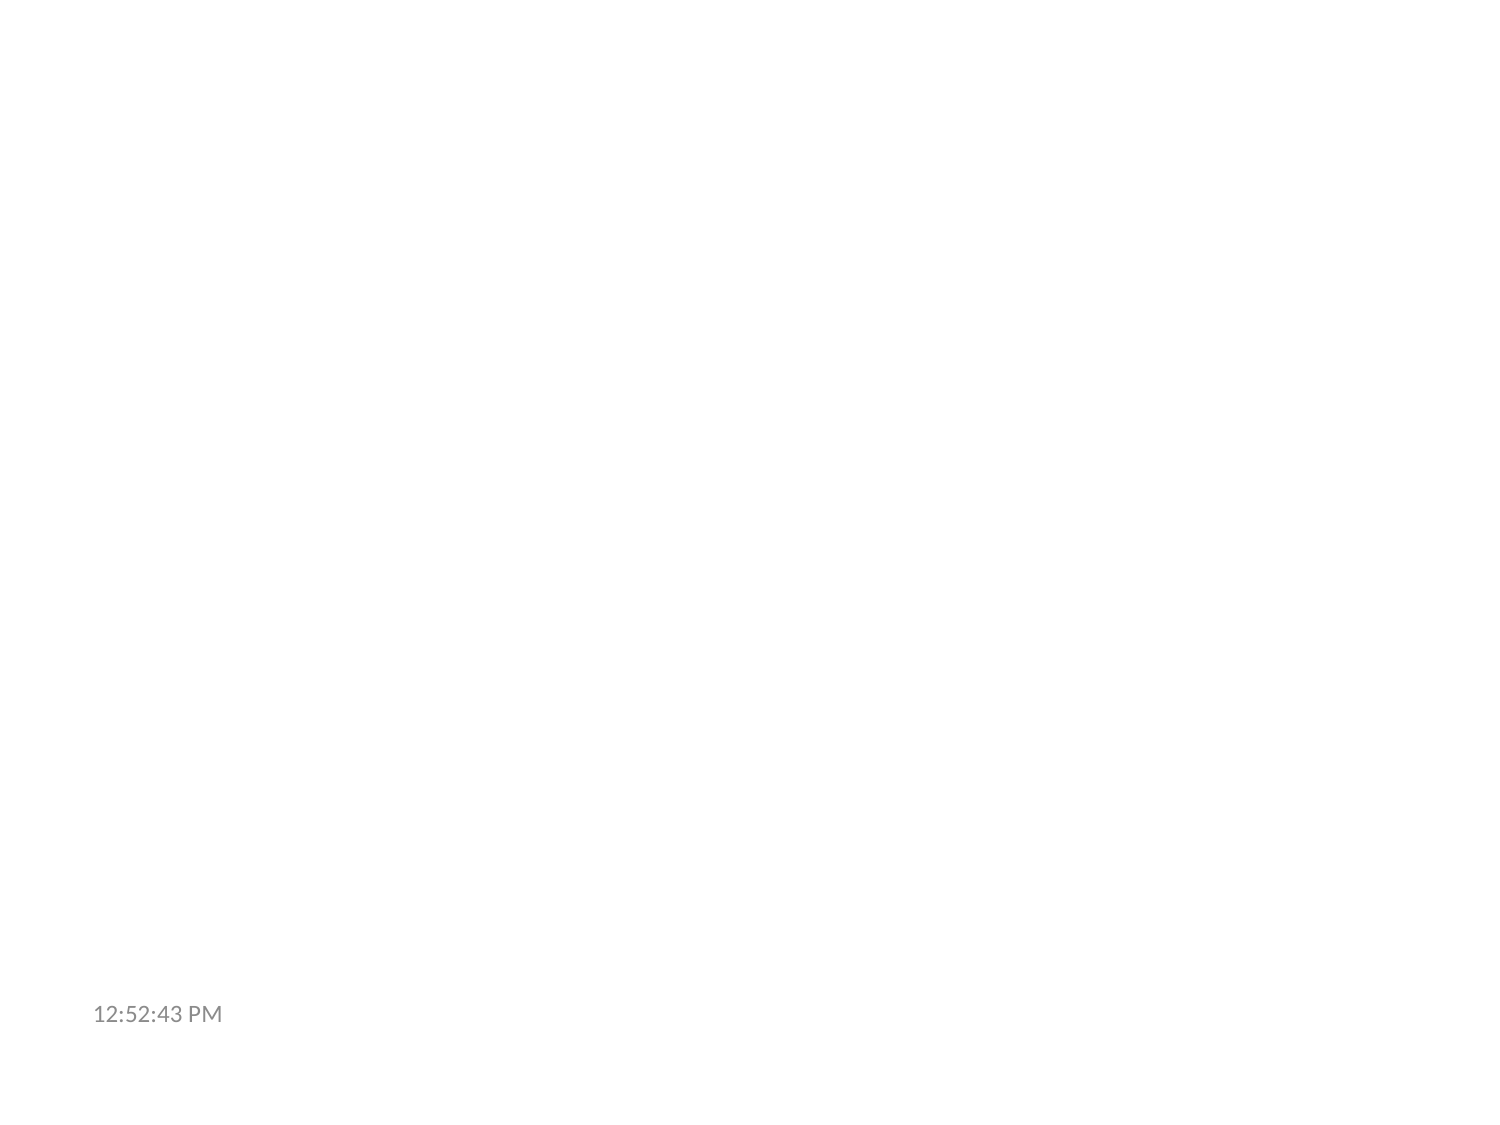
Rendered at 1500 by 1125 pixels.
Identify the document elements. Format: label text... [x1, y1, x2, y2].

text_box 3:35:09 PM [77, 982, 428, 1043]
